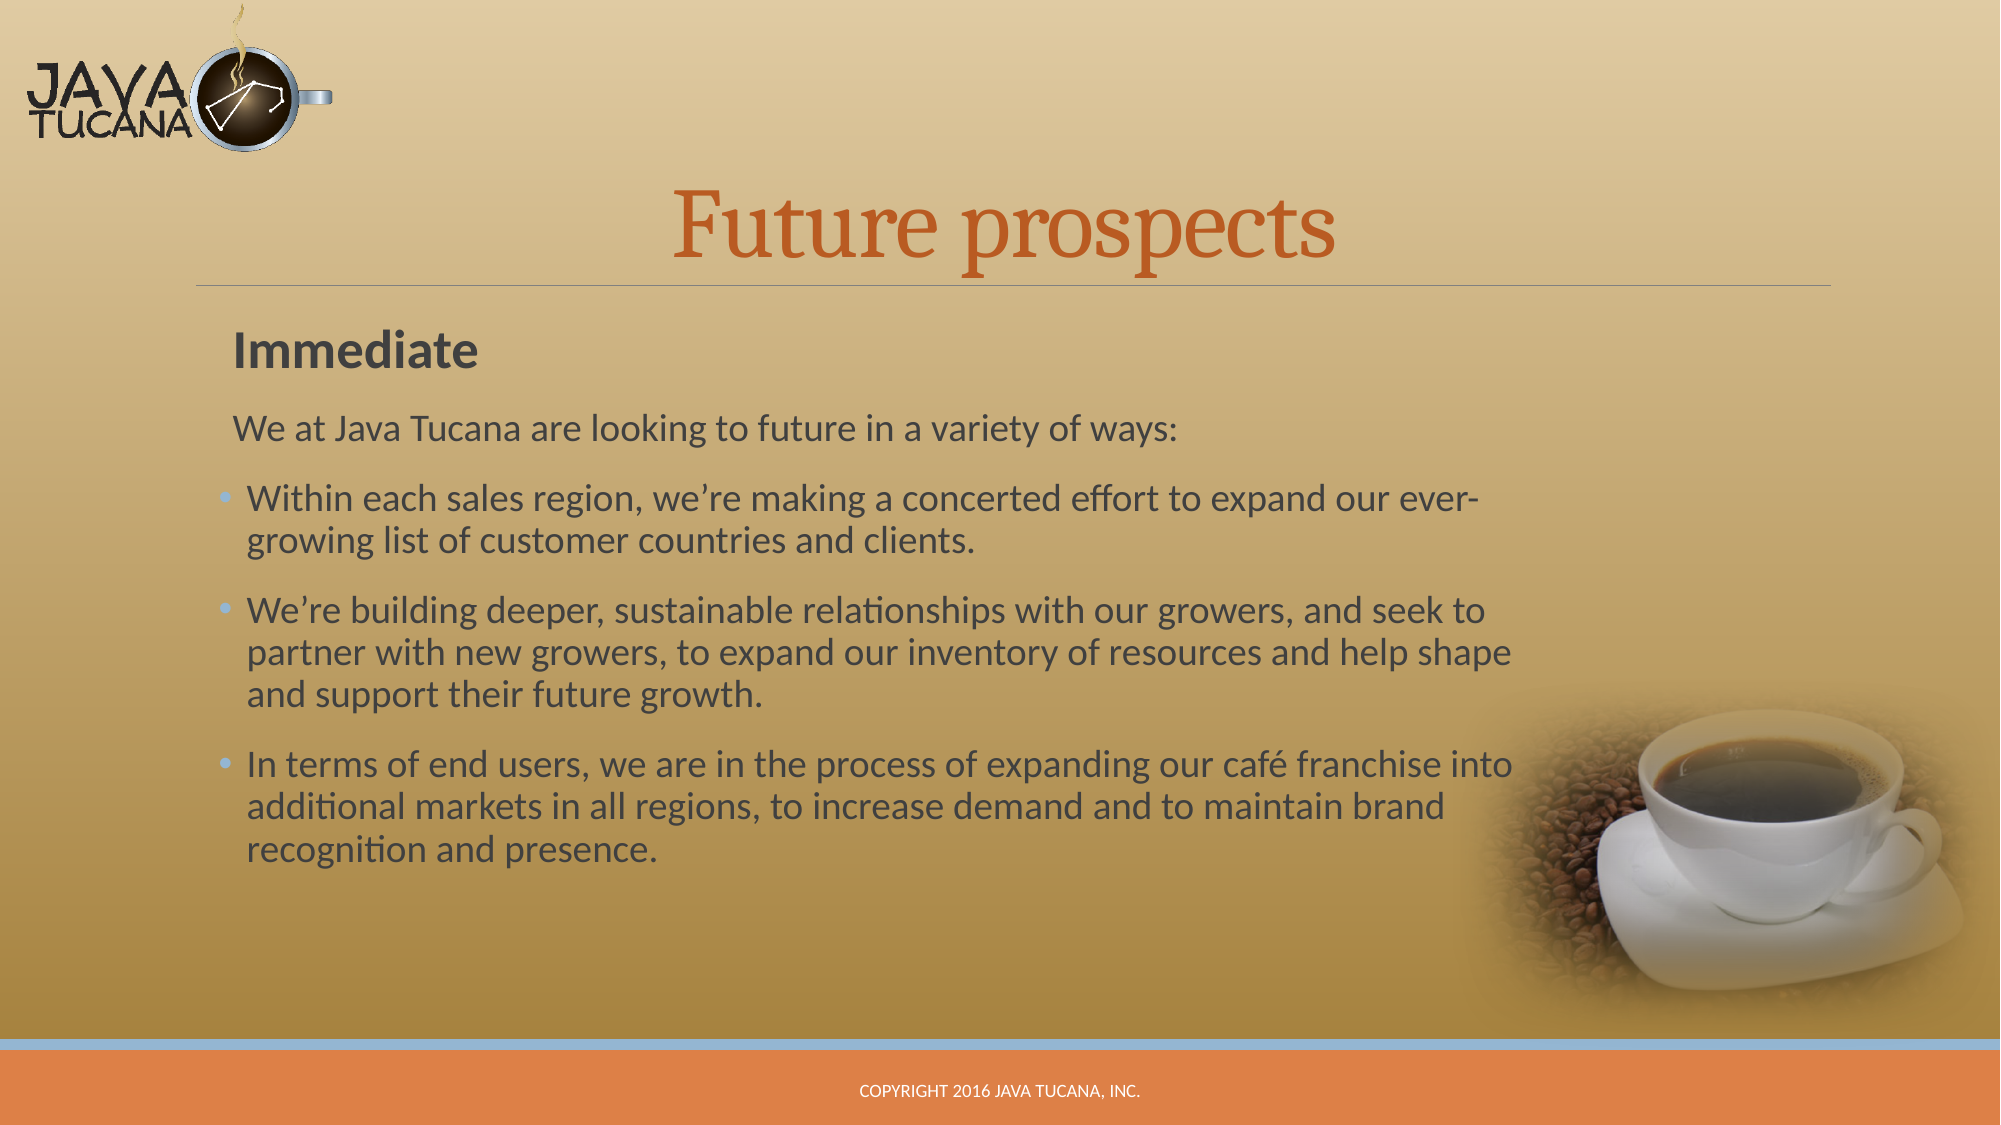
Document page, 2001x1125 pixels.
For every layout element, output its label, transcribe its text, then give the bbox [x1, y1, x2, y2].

picture [1591, 806, 1863, 915]
list Immediate We at Java Tucana are looking to future in a variety of ways: Within each sales region, we’re making a concerted effort to expand our ever-growing list of customer countries and clients. We’re building deeper, sustainable relationships with our growers, and seek to partner with new growers, to expand our inventory of resources and help shape and support their future growth. In terms of end users, we are in the process of expanding our café franchise into additional markets in all regions, to increase demand and to maintain brand recognition and presence. [218, 314, 1578, 880]
picture [13, 0, 341, 159]
title Future prospects [180, 47, 1830, 285]
footer Copyright 2016 Java Tucana, Inc. [604, 1059, 1396, 1120]
